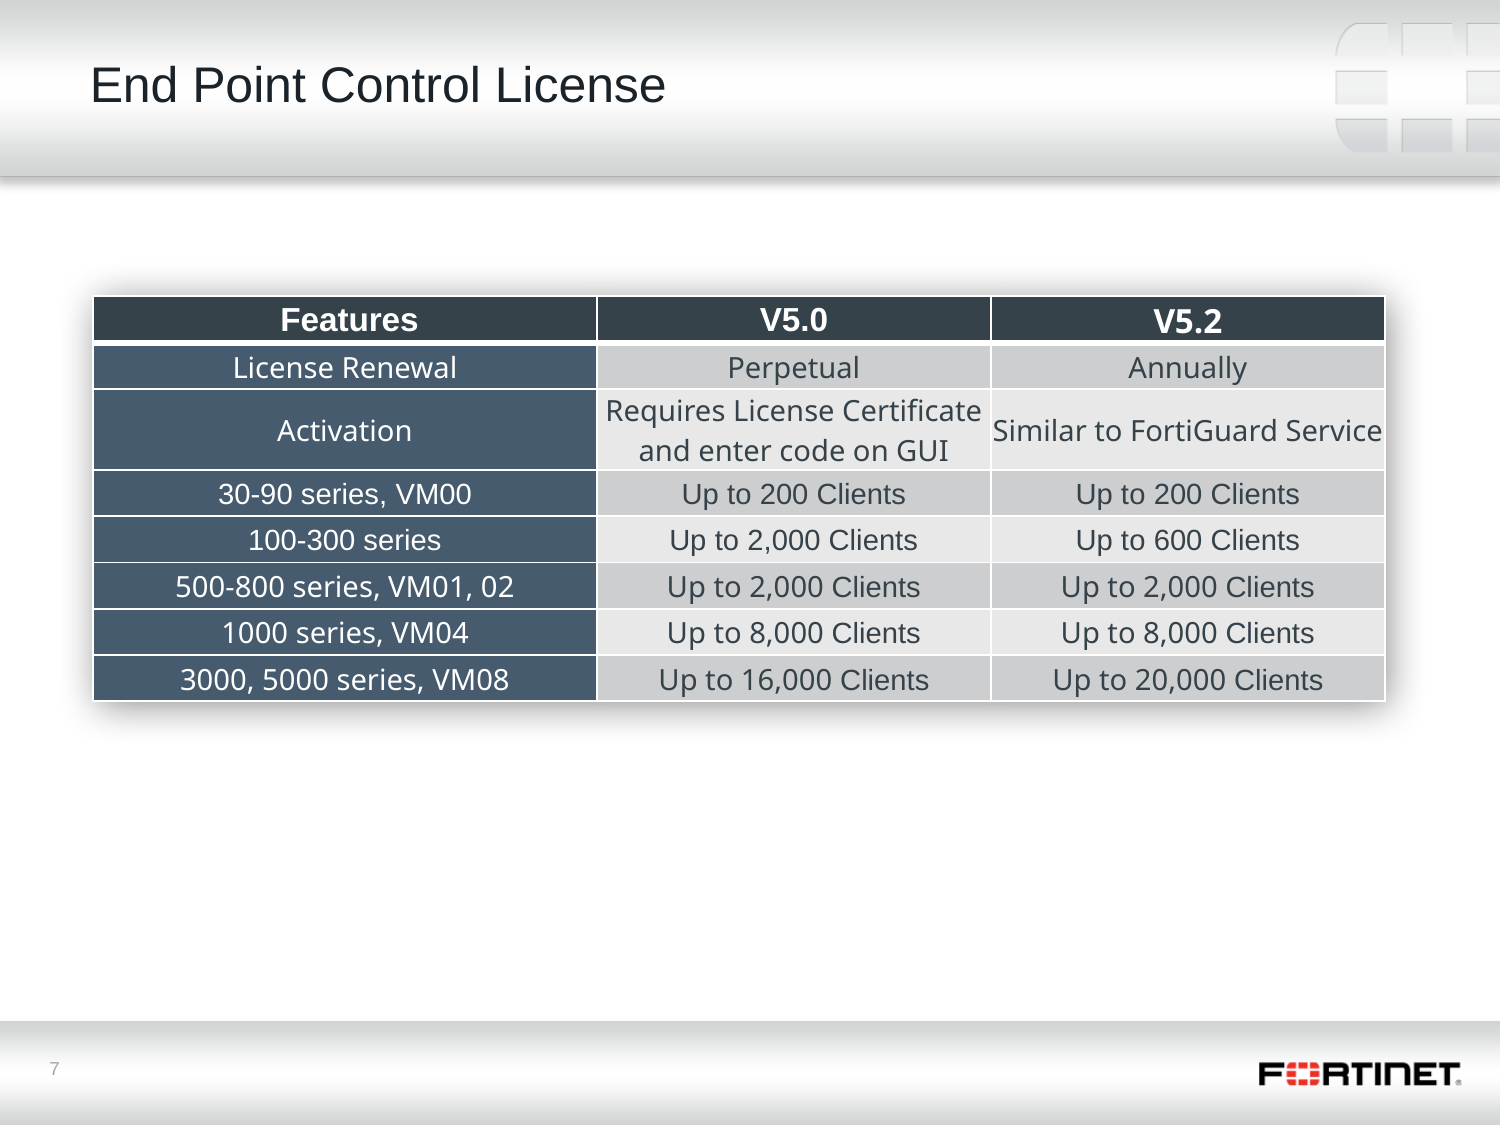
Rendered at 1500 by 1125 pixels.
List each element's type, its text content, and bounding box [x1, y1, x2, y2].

table_header V5.2 [992, 297, 1384, 340]
table_header V5.0 [598, 297, 990, 340]
table_cell Activation [94, 390, 596, 469]
table_cell Similar to FortiGuard Service [992, 390, 1384, 469]
table_cell Up to 16,000 Clients [598, 656, 990, 700]
table_cell Annually [992, 346, 1384, 388]
table_cell 500-800 series, VM01, 02 [94, 563, 596, 608]
title End Point Control License [75, 45, 1425, 138]
table_cell Up to 8,000 Clients [992, 610, 1384, 654]
picture [0, 0, 1500, 1125]
table_cell Up to 600 Clients [992, 517, 1384, 562]
table_cell 100-300 series [94, 517, 596, 562]
table_cell Up to 2,000 Clients [992, 563, 1384, 608]
table_cell Up to 200 Clients [598, 471, 990, 515]
table_cell Up to 2,000 Clients [598, 517, 990, 562]
table_cell Requires License Certificate and enter code on GUI [598, 390, 990, 469]
table_cell 3000, 5000 series, VM08 [94, 656, 596, 700]
table_cell Perpetual [598, 346, 990, 388]
table_cell 30-90 series, VM00 [94, 471, 596, 515]
table_cell Up to 20,000 Clients [992, 656, 1384, 700]
table_cell Up to 2,000 Clients [598, 563, 990, 608]
table_cell Up to 200 Clients [992, 471, 1384, 515]
table_cell License Renewal [94, 346, 596, 388]
table_cell Up to 8,000 Clients [598, 610, 990, 654]
table_header Features [94, 297, 596, 340]
table_cell 1000 series, VM04 [94, 610, 596, 654]
